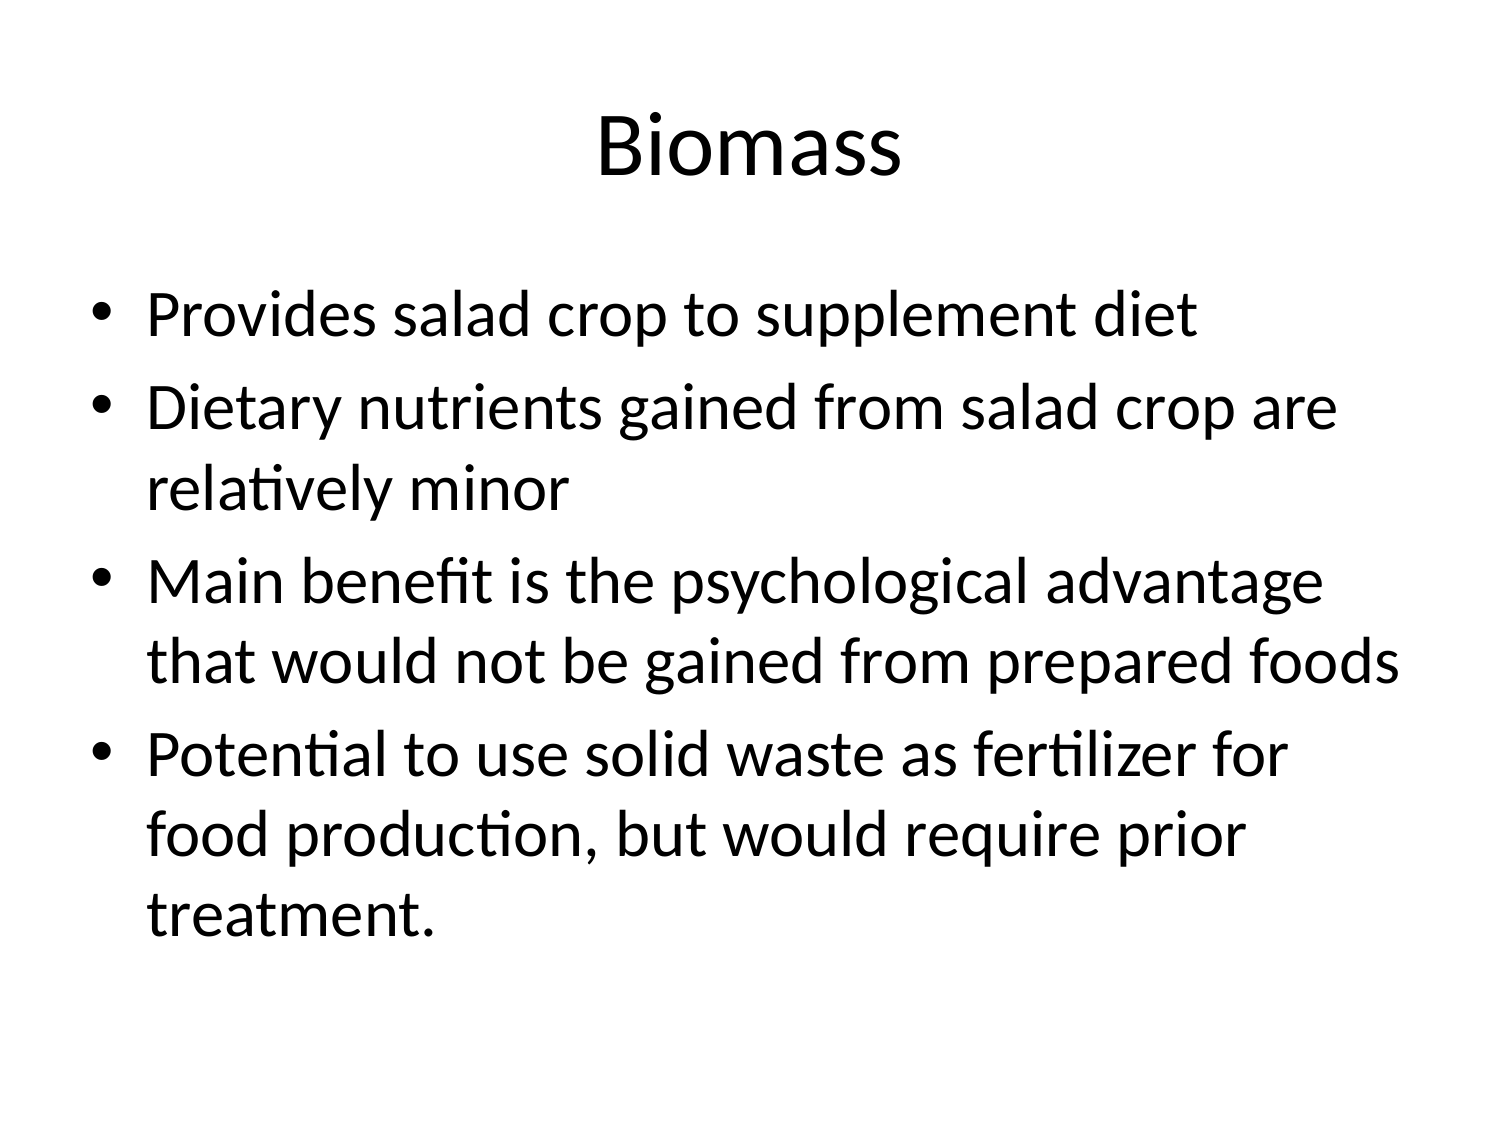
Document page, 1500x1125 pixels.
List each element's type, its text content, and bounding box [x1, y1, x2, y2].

list Provides salad crop to supplement diet Dietary nutrients gained from salad crop are relatively minor Main benefit is the psychological advantage that would not be gained from prepared foods Potential to use solid waste as fertilizer for food production, but would require prior treatment. [75, 262, 1425, 1005]
title Biomass [75, 45, 1425, 233]
